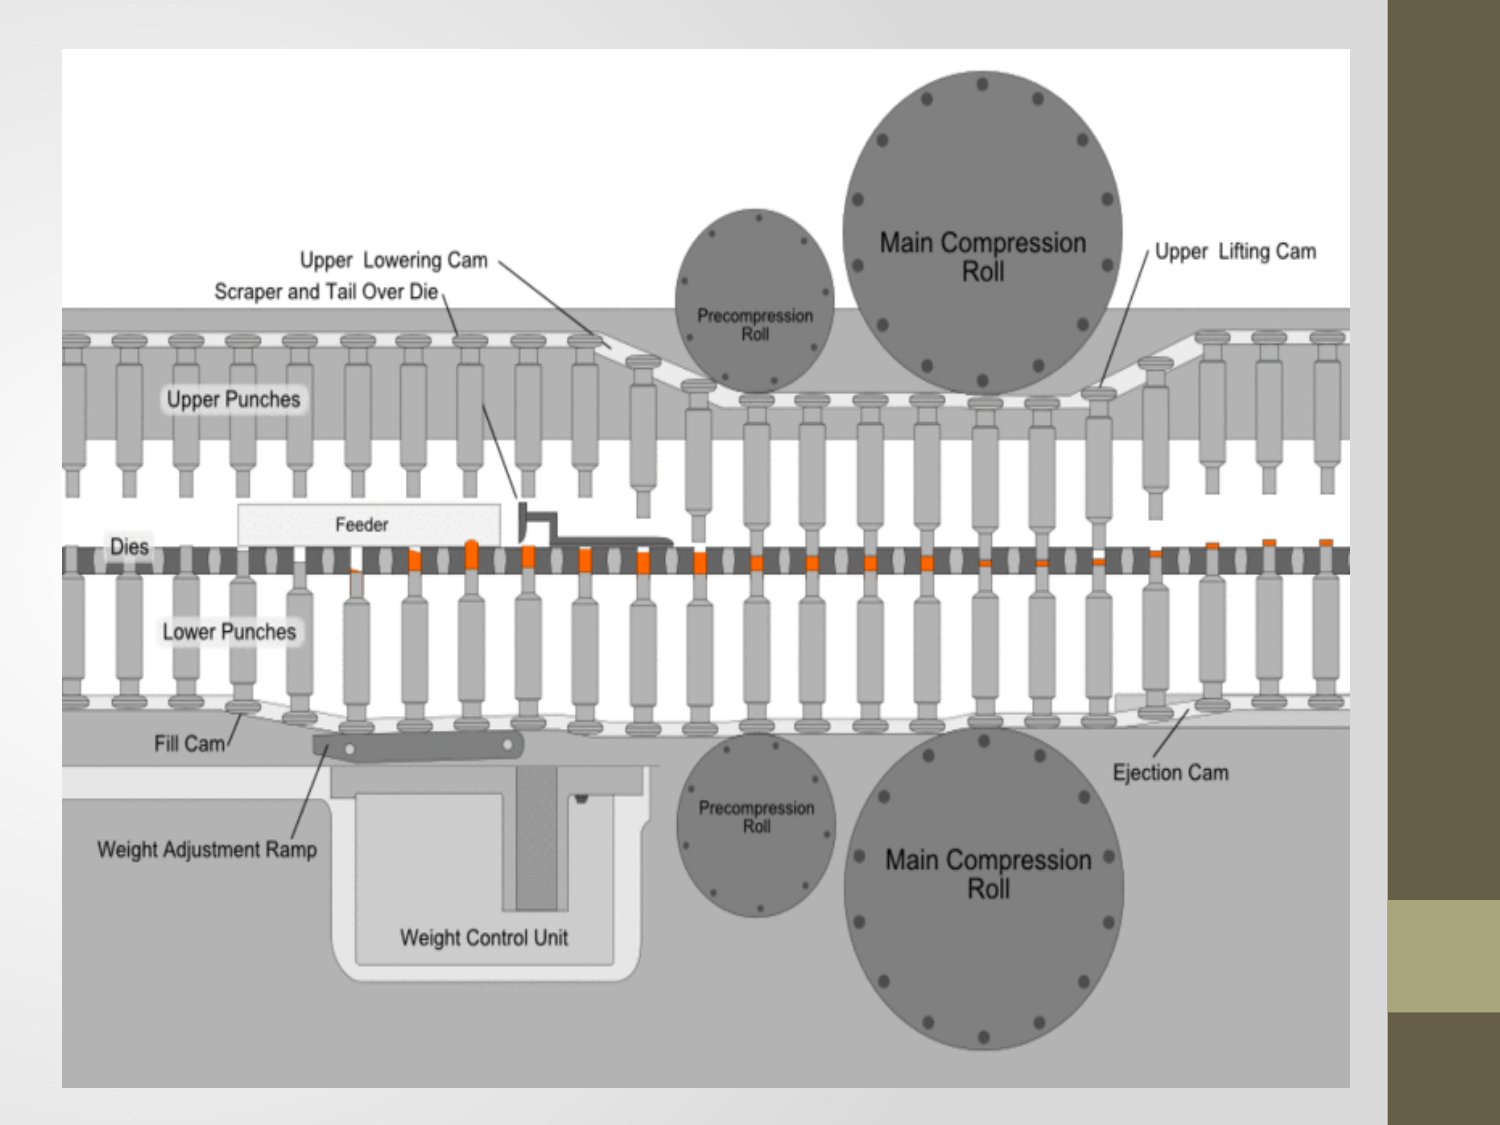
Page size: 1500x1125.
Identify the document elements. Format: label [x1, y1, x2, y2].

list [61, 49, 1351, 1088]
